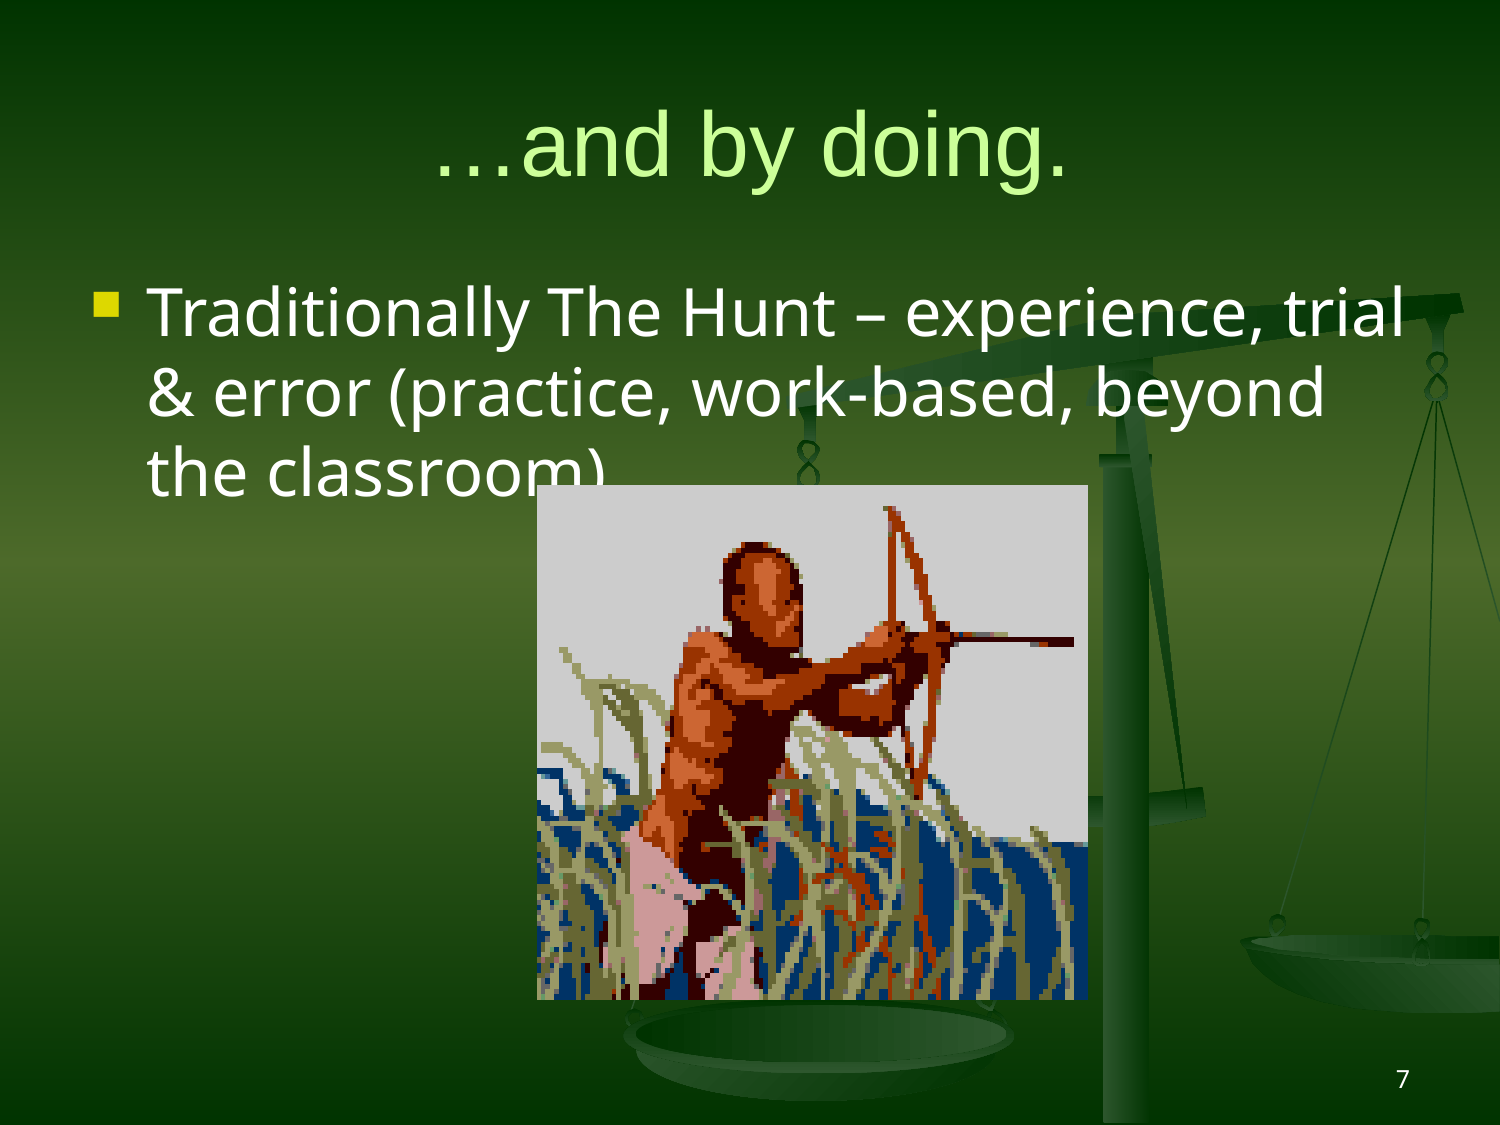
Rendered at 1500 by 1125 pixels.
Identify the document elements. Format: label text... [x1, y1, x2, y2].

list Traditionally The Hunt – experience, trial & error (practice, work-based, beyond the classroom) [74, 262, 1426, 1006]
title …and by doing. [74, 45, 1426, 234]
slide_number 7 [1074, 1029, 1426, 1106]
picture [537, 485, 1088, 1001]
